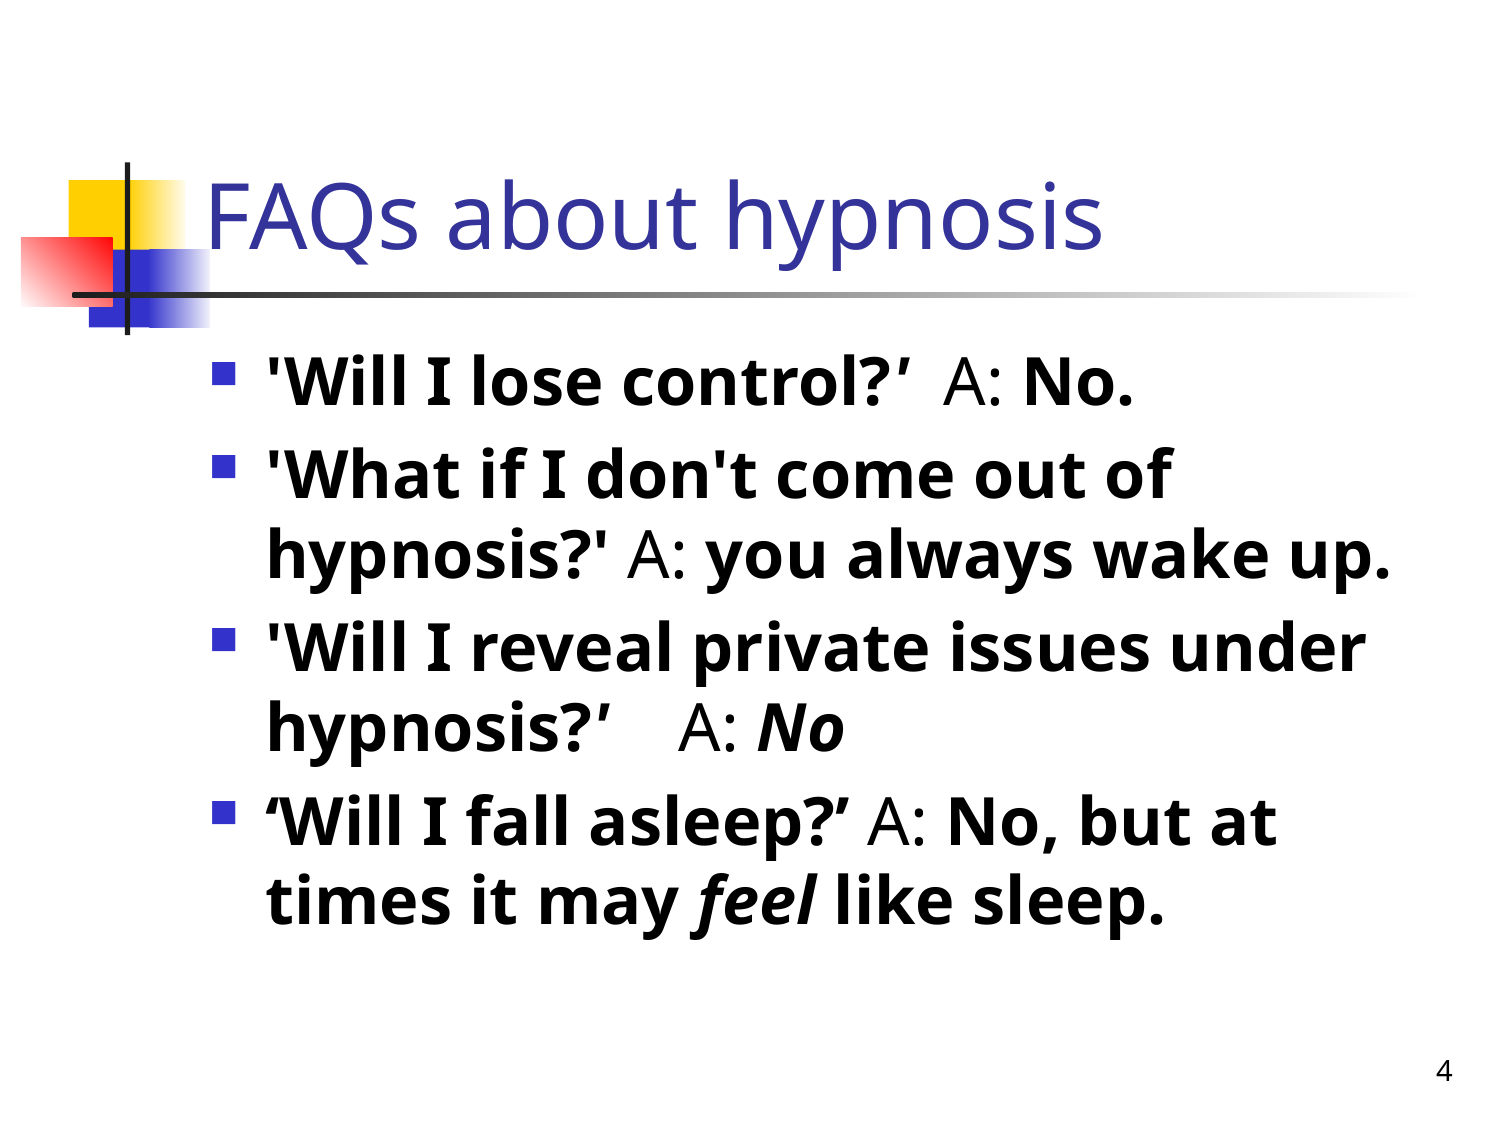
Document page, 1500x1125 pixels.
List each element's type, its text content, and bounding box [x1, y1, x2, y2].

slide_number 4 [1155, 1024, 1468, 1100]
list 'Will I lose control?' A: No. 'What if I don't come out of hypnosis?' A: you always wake up. 'Will I reveal private issues under hypnosis?' A: No ‘Will I fall asleep?’ A: No, but at times it may feel like sleep. [193, 331, 1469, 1006]
title FAQs about hypnosis [188, 35, 1468, 275]
